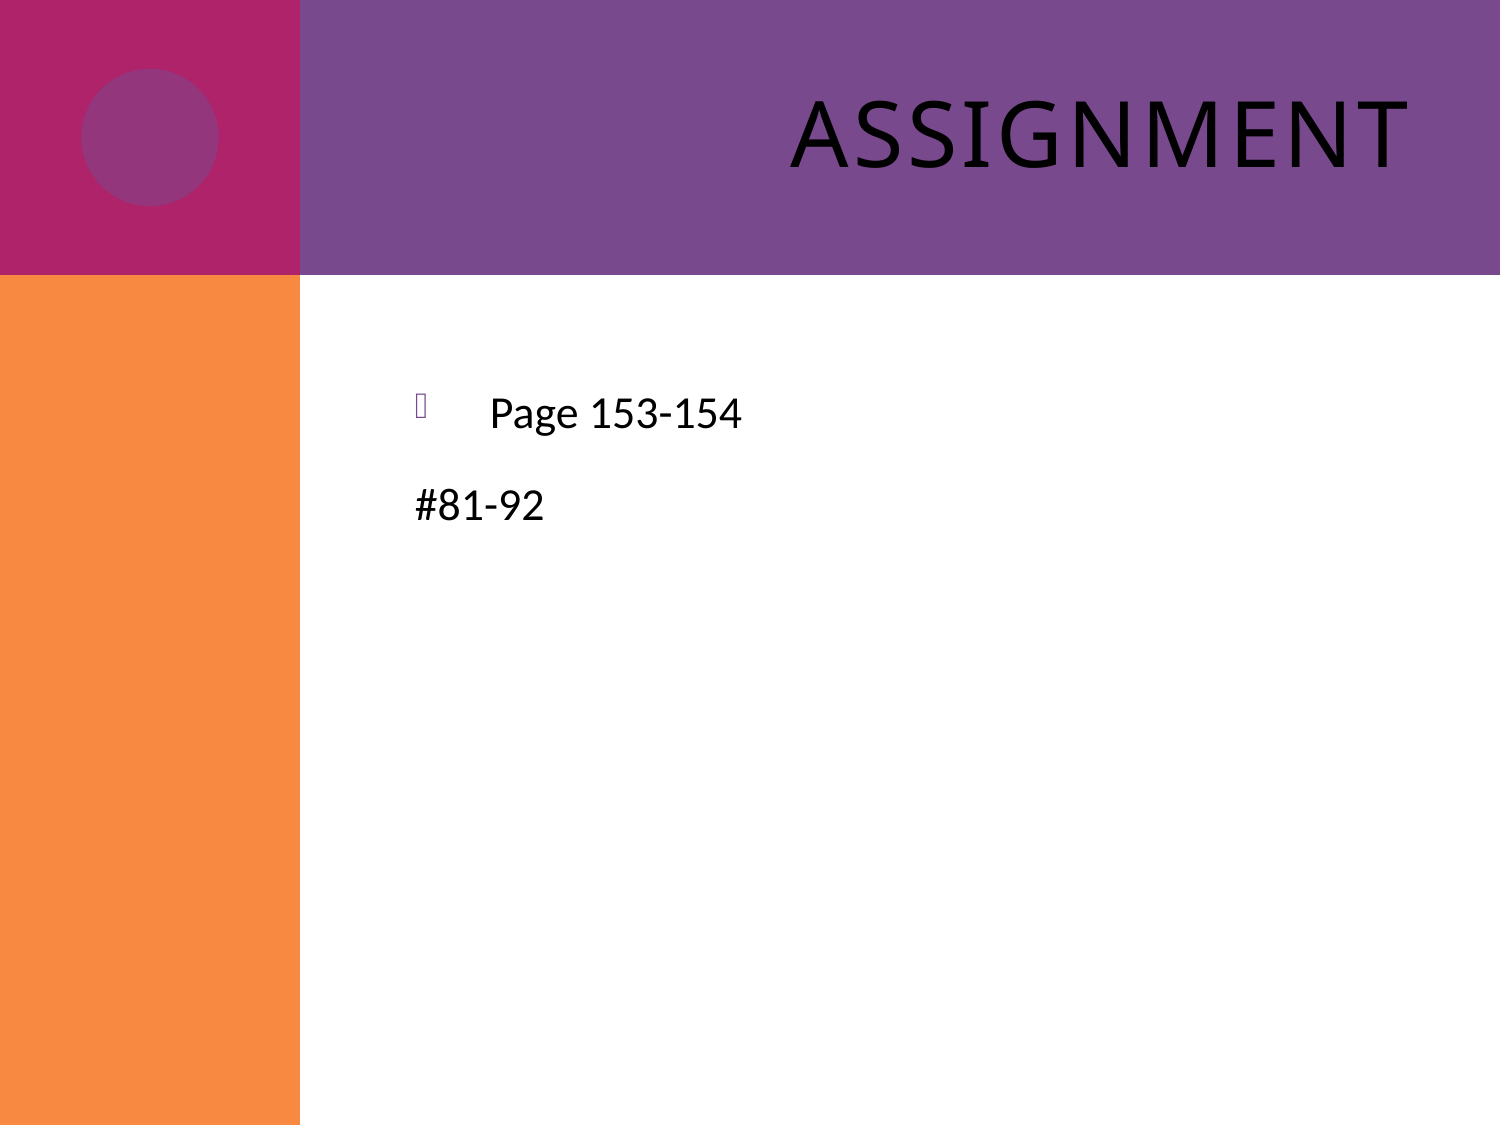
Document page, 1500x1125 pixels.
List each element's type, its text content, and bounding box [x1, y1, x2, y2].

title Assignment [399, 37, 1425, 225]
list Page 153-154 #81-92 [399, 375, 1425, 1005]
